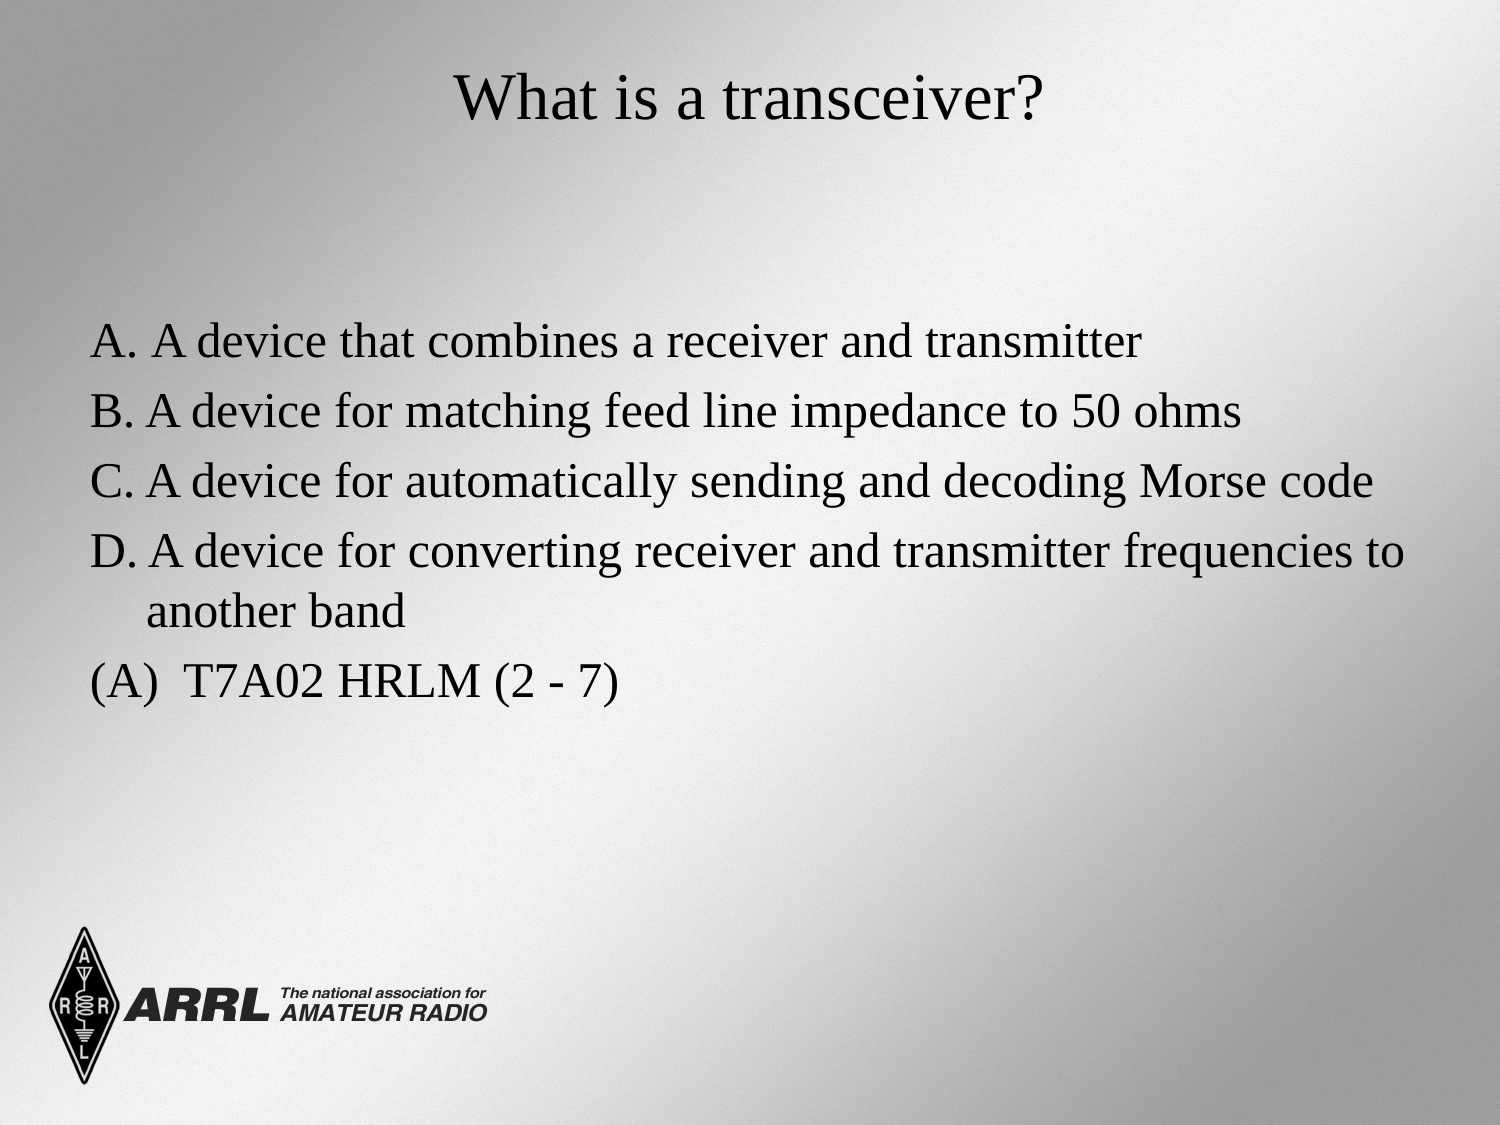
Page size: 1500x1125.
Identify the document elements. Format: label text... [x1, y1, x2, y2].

title What is a transceiver? [75, 45, 1425, 233]
list A. A device that combines a receiver and transmitter B. A device for matching feed line impedance to 50 ohms C. A device for automatically sending and decoding Morse code D. A device for converting receiver and transmitter frequencies to another band (A) T7A02 HRLM (2 - 7) [75, 299, 1425, 1005]
picture [0, 0, 1500, 1125]
